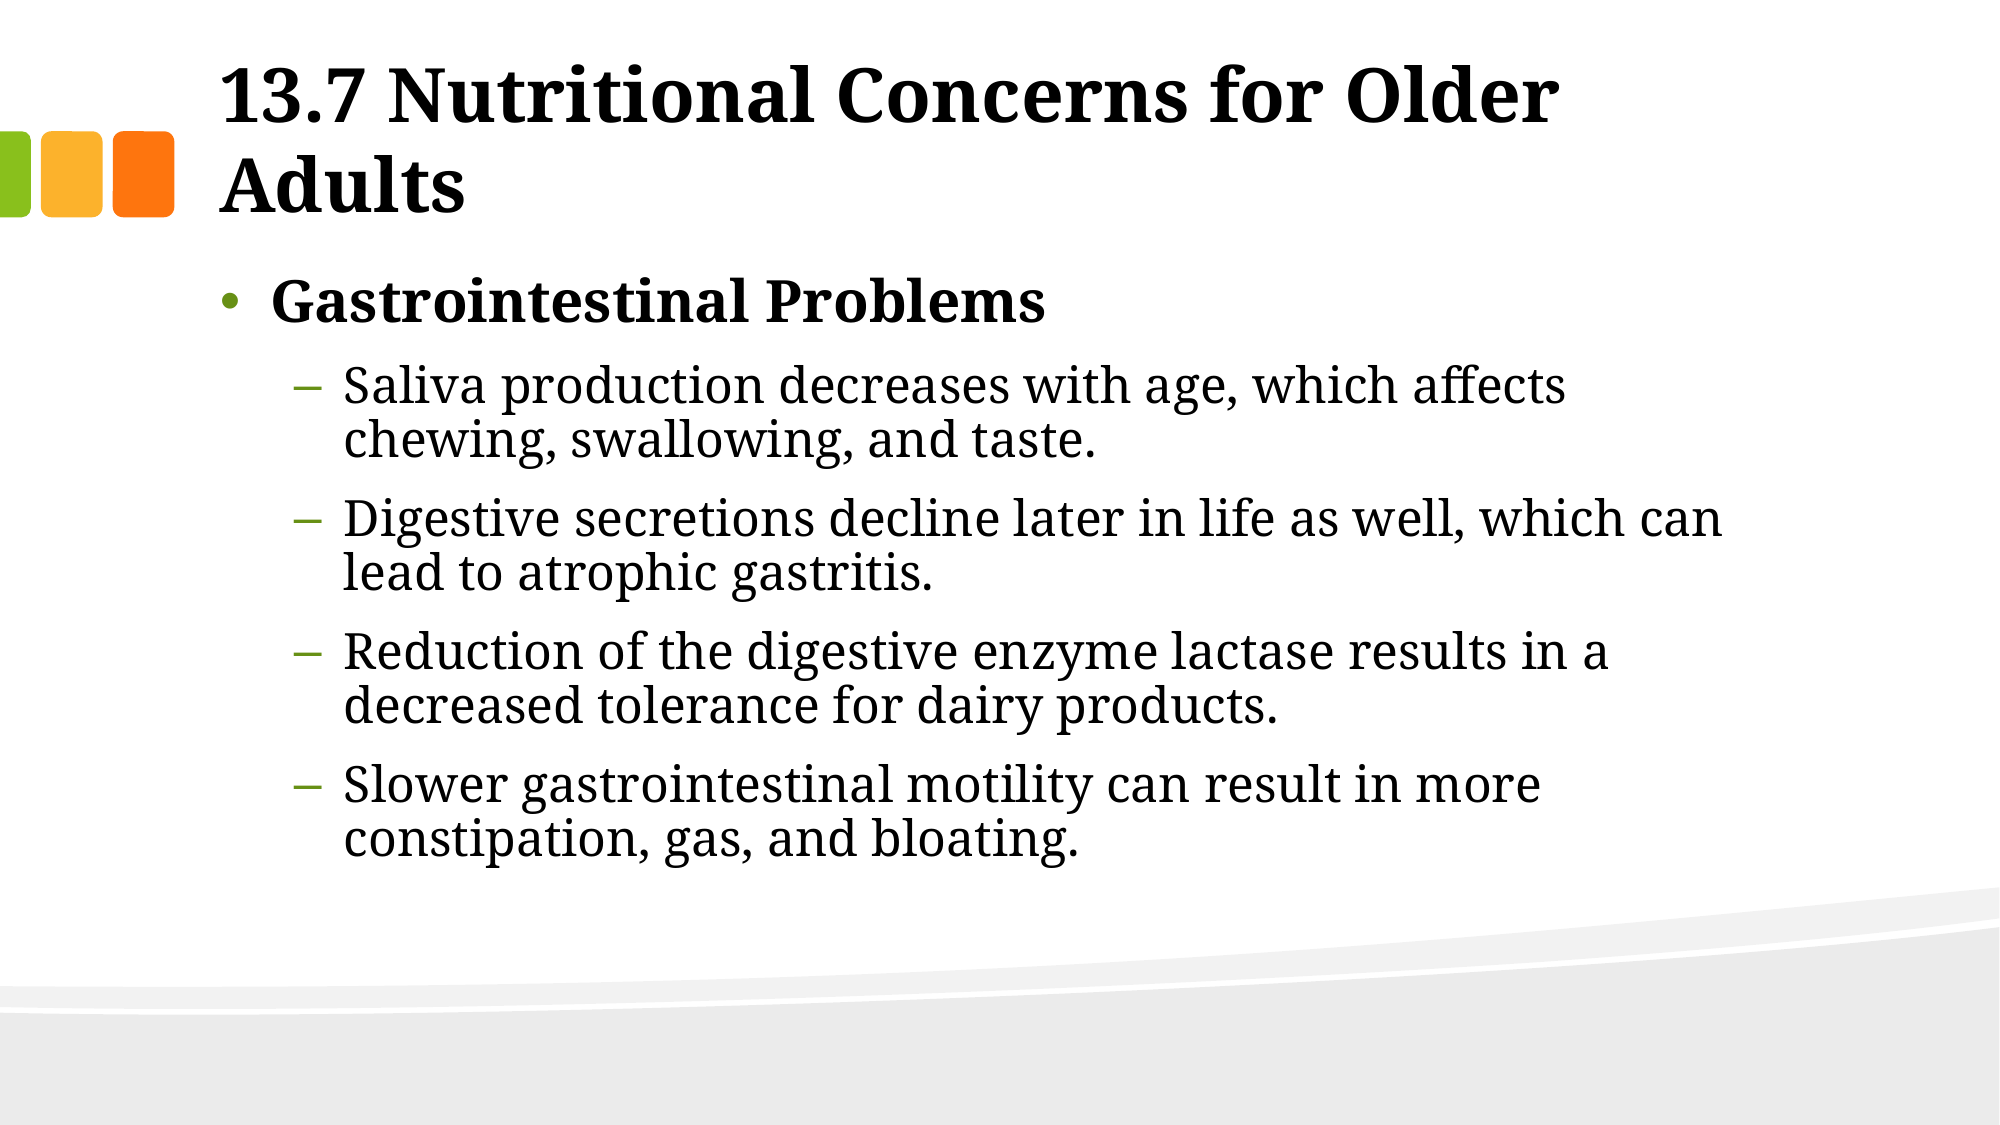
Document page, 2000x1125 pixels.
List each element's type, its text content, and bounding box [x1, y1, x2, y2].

list Gastrointestinal Problems Saliva production decreases with age, which affects chewing, swallowing, and taste. Digestive secretions decline later in life as well, which can lead to atrophic gastritis. Reduction of the digestive enzyme lactase results in a decreased tolerance for dairy products. Slower gastrointestinal motility can result in more constipation, gas, and bloating. [199, 262, 1800, 1013]
title 13.7 Nutritional Concerns for Older Adults [199, 24, 1800, 238]
